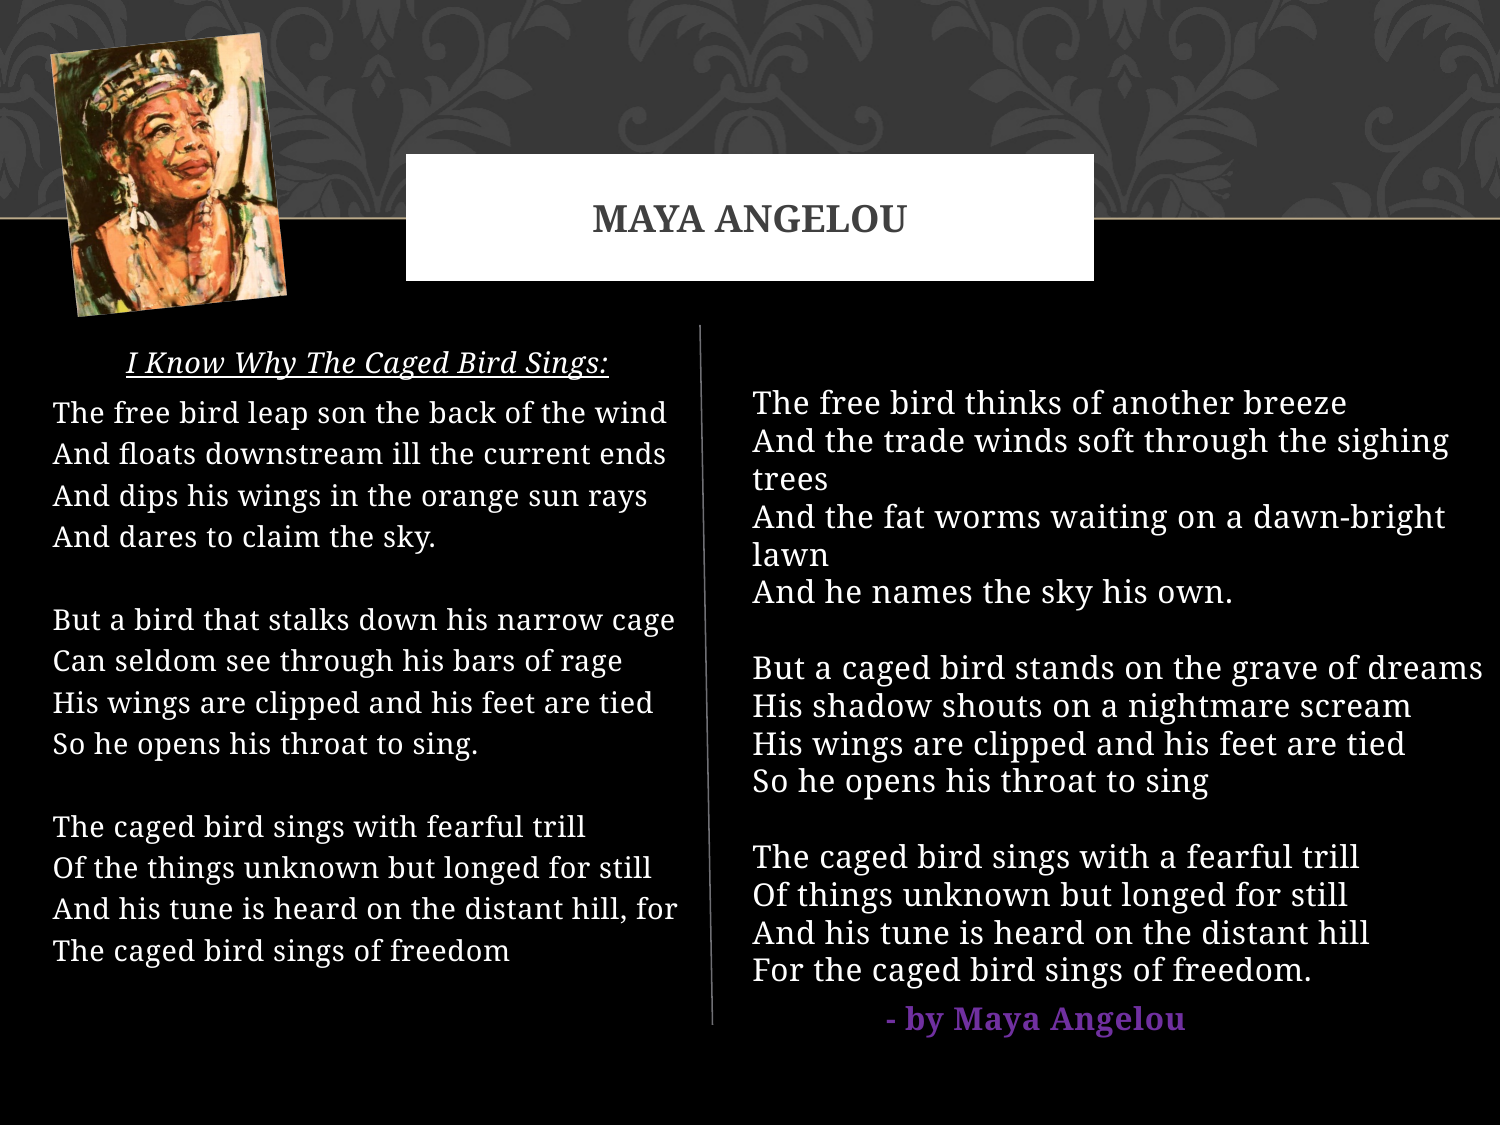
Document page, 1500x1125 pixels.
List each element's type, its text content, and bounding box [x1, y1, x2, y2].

title Maya Angelou [406, 154, 1094, 281]
list I Know Why The Caged Bird Sings: The free bird leap son the back of the wind And floats downstream ill the current ends And dips his wings in the orange sun rays And dares to claim the sky. But a bird that stalks down his narrow cage Can seldom see through his bars of rage His wings are clipped and his feet are tied So he opens his throat to sing. The caged bird sings with fearful trill Of the things unknown but longed for still And his tune is heard on the distant hill, for The caged bird sings of freedom [37, 337, 693, 995]
picture [51, 33, 286, 317]
list The free bird thinks of another breeze And the trade winds soft through the sighing trees And the fat worms waiting on a dawn-bright lawn And he names the sky his own. But a caged bird stands on the grave of dreams His shadow shouts on a nightmare scream His wings are clipped and his feet are tied So he opens his throat to sing The caged bird sings with a fearful trill Of things unknown but longed for still And his tune is heard on the distant hill For the caged bird sings of freedom. - by Maya Angelou [737, 331, 1500, 1063]
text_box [699, 324, 713, 1026]
